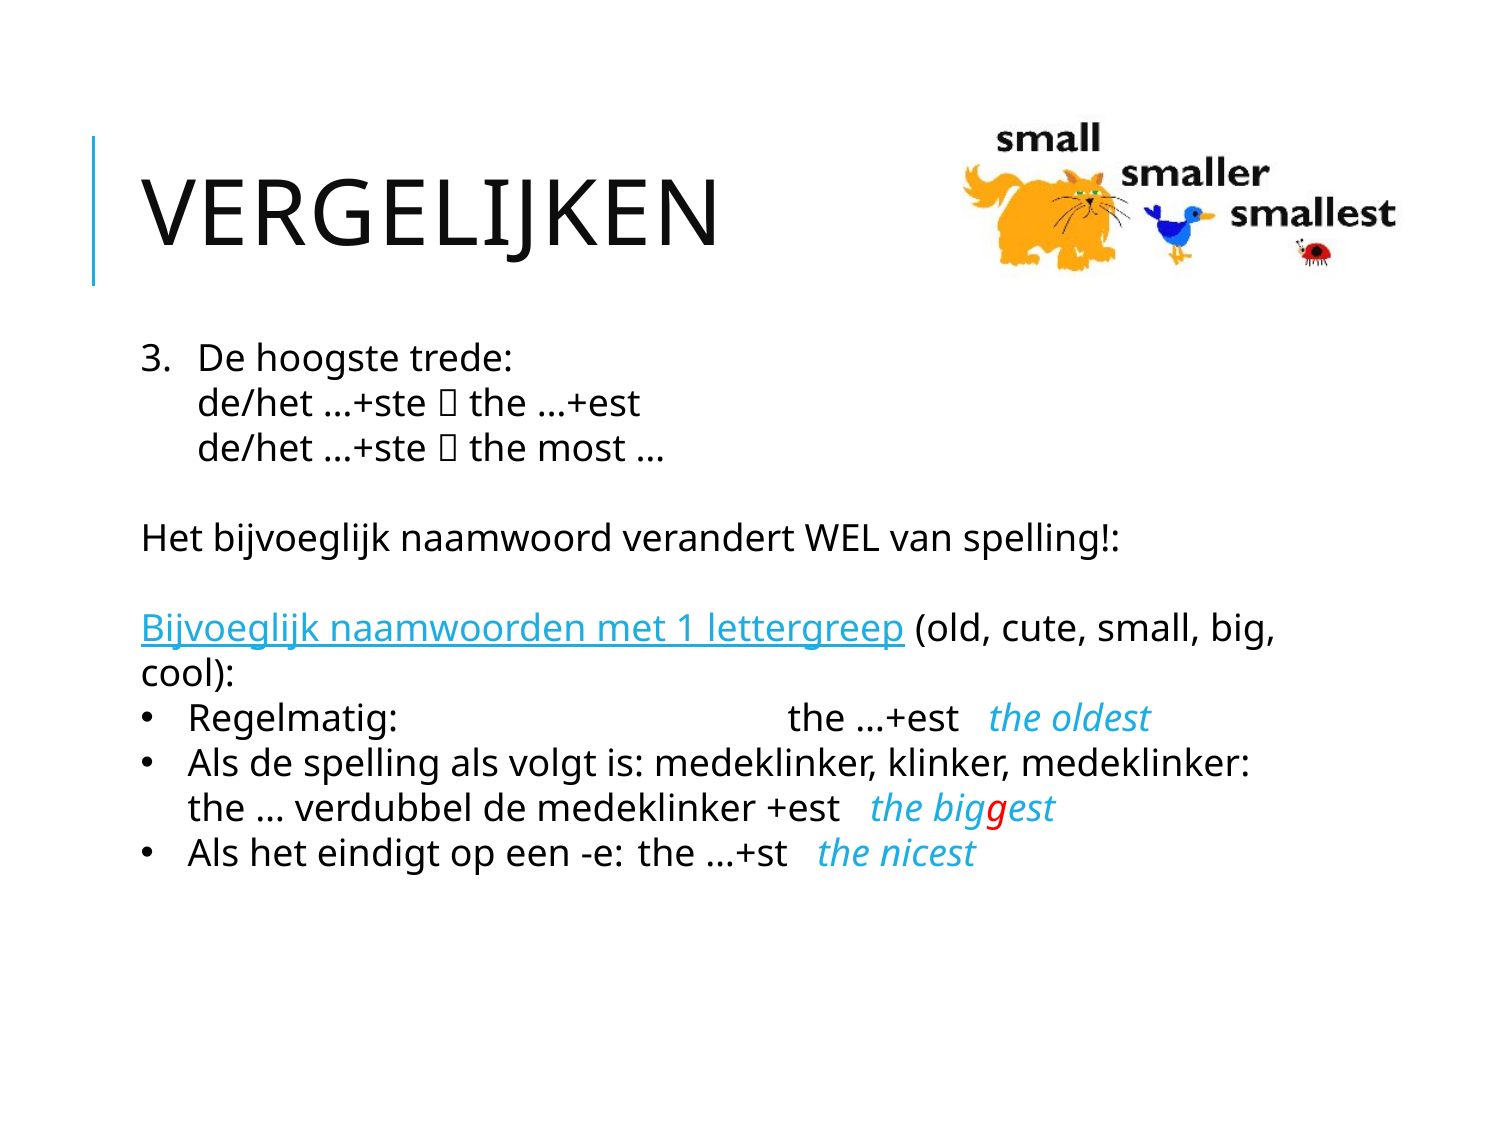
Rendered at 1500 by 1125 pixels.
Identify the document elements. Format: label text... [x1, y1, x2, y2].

text_box De hoogste trede: de/het …+ste  the …+est de/het …+ste  the most … Het bijvoeglijk naamwoord verandert WEL van spelling!: Bijvoeglijk naamwoorden met 1 lettergreep (old, cute, small, big, cool): Regelmatig: the …+est the oldest Als de spelling als volgt is: medeklinker, klinker, medeklinker: the … verdubbel de medeklinker +est the biggest Als het eindigt op een -e: the …+st the nicest [125, 326, 1341, 881]
title vergelijken [126, 96, 1322, 326]
picture [962, 66, 1405, 294]
